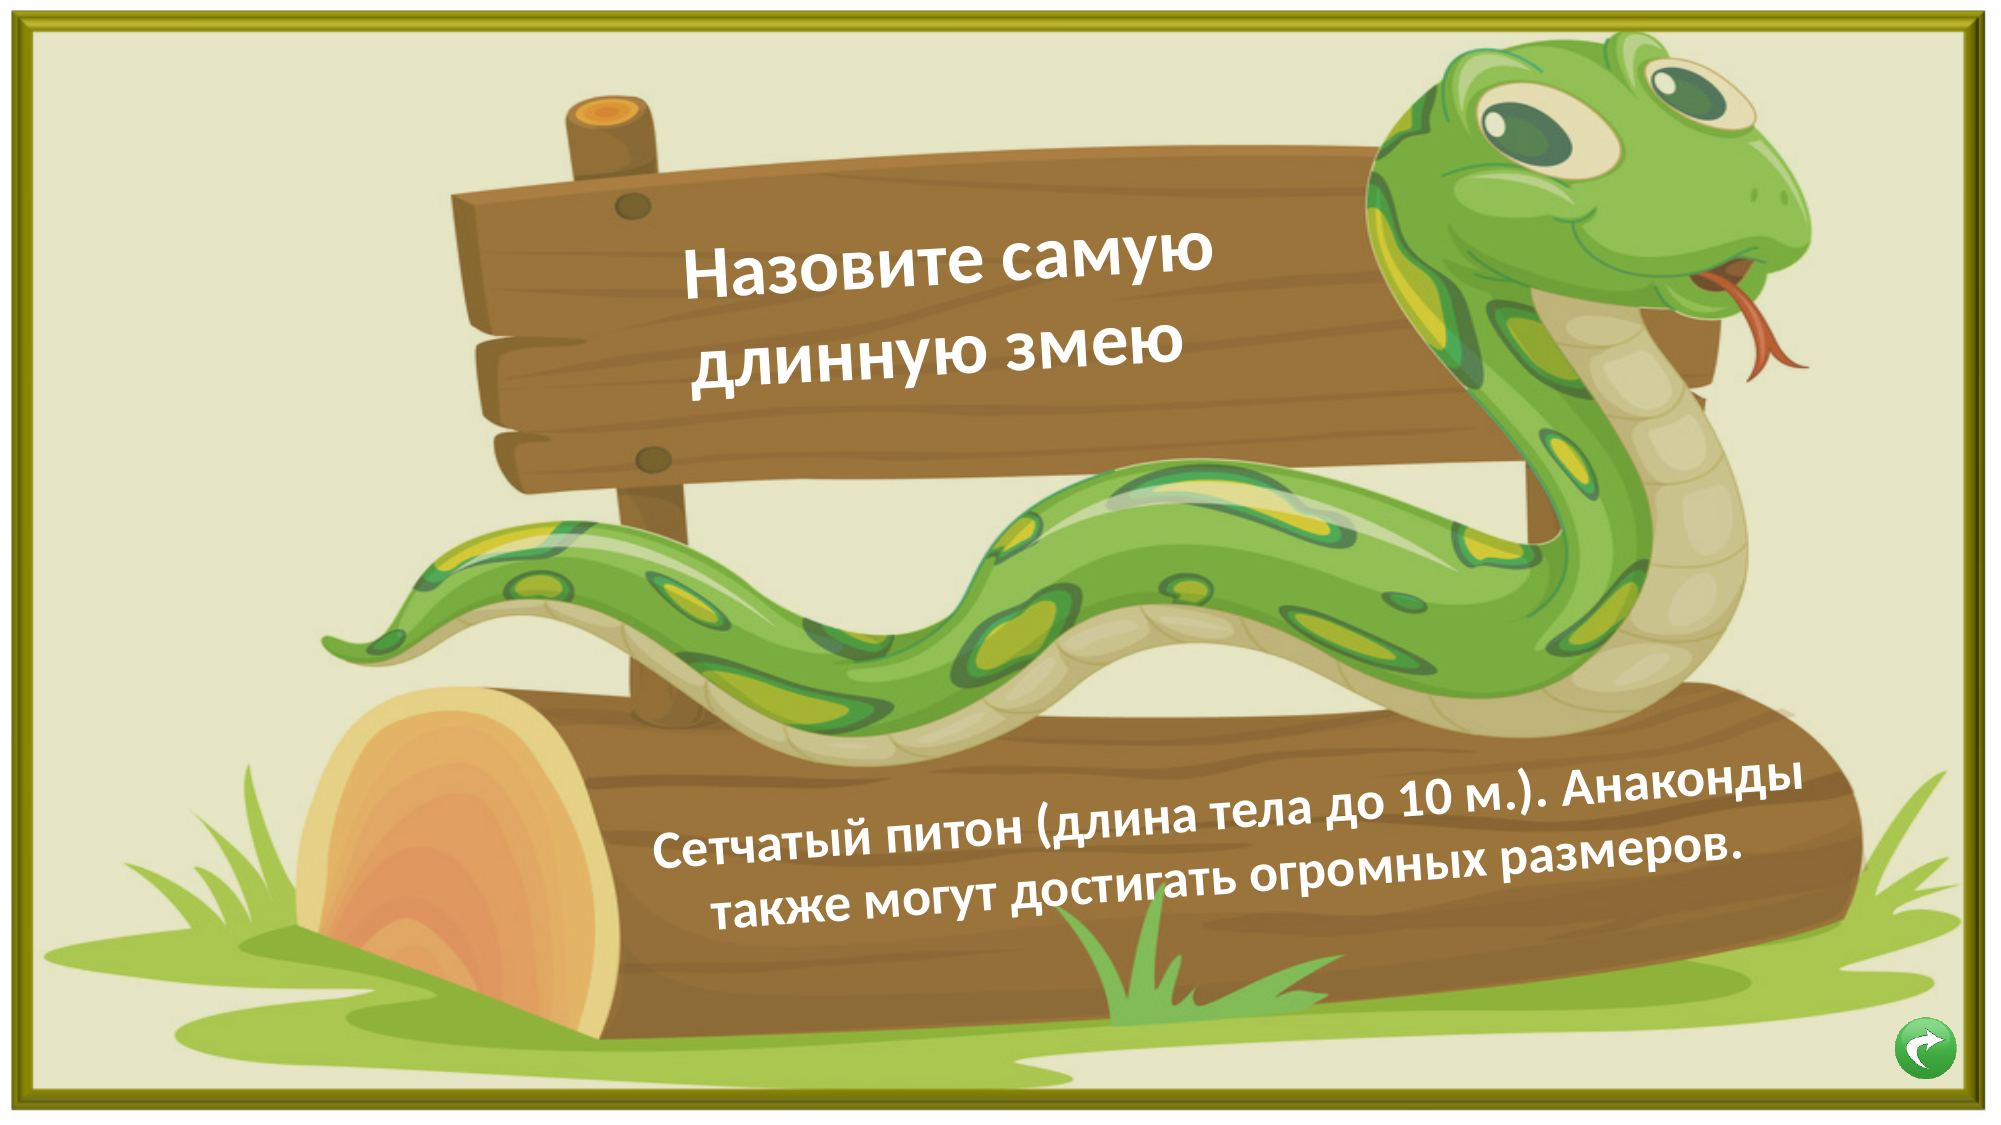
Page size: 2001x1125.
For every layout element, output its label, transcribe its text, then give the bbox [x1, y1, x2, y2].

picture [0, 0, 2001, 1125]
text_box Сетчатый питон (длина тела до 10 м.). Анаконды также могут достигать огромных размеров. [609, 722, 1852, 956]
text_box Назовите самую длинную змею [494, 176, 1392, 423]
